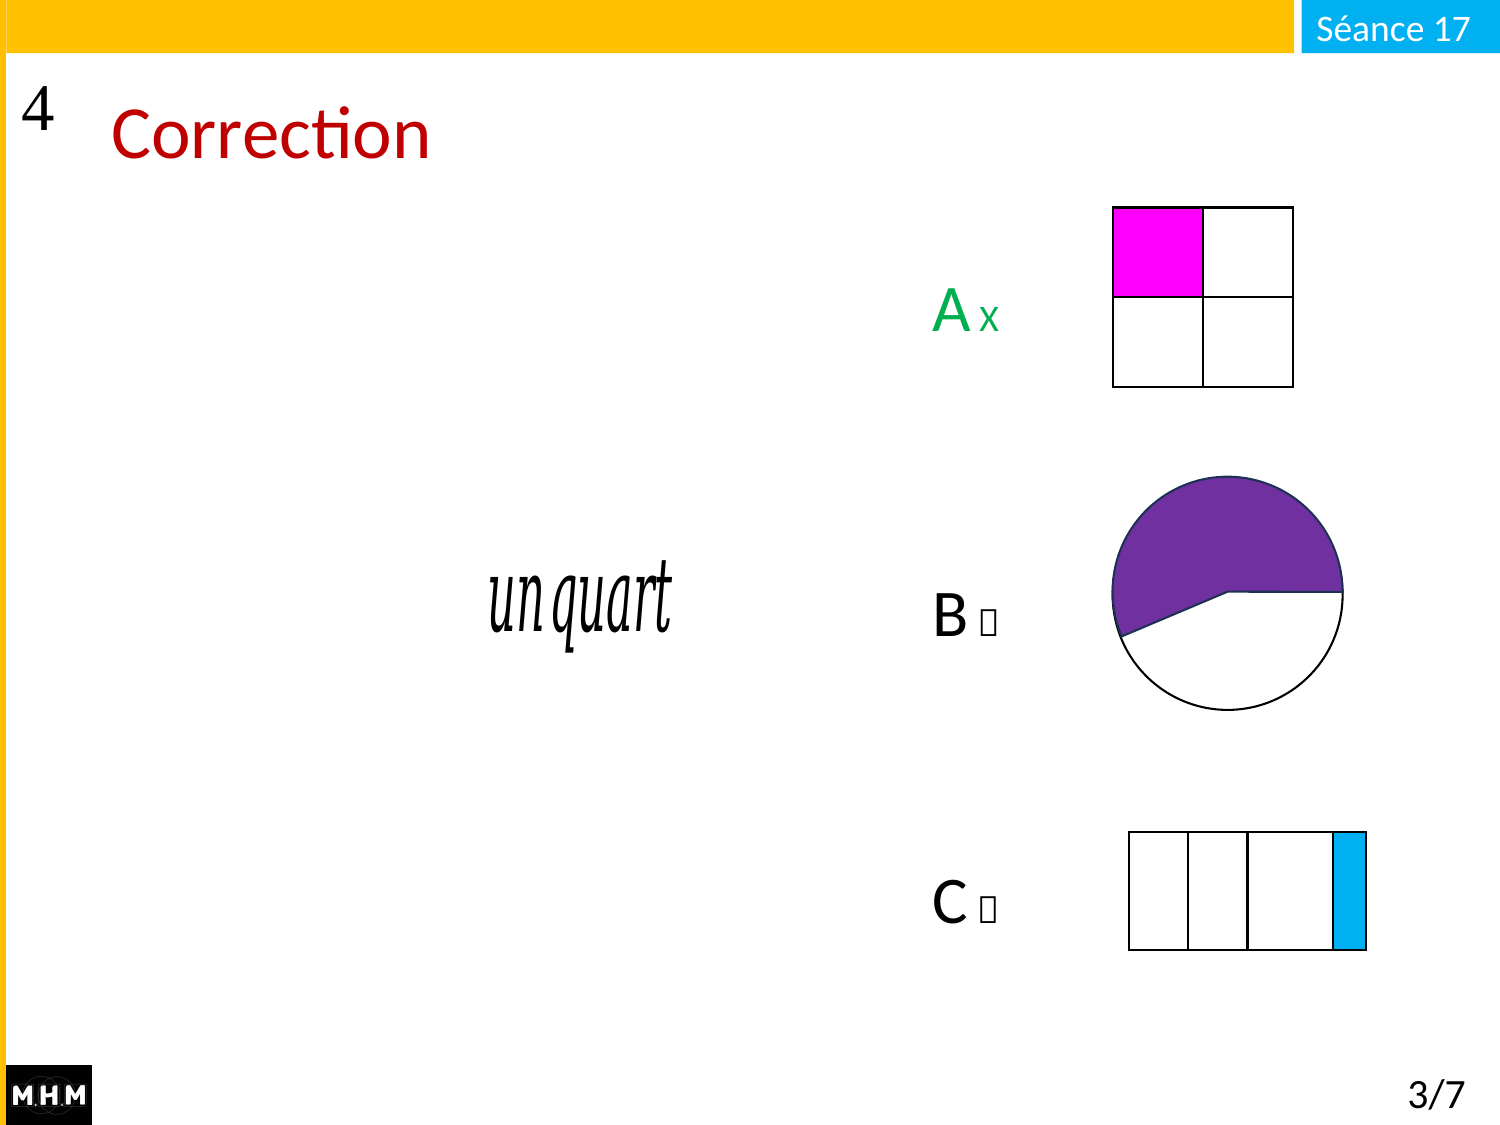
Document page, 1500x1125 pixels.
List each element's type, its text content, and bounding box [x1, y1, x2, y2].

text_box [1112, 476, 1343, 710]
title Correction [96, 60, 1391, 208]
text_box C  [918, 849, 1065, 944]
list 3/7 [1373, 1064, 1500, 1125]
text_box B  [918, 562, 1065, 658]
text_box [1112, 207, 1293, 388]
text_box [1129, 832, 1367, 951]
text_box A X [917, 257, 1065, 352]
picture [6, 1065, 92, 1125]
